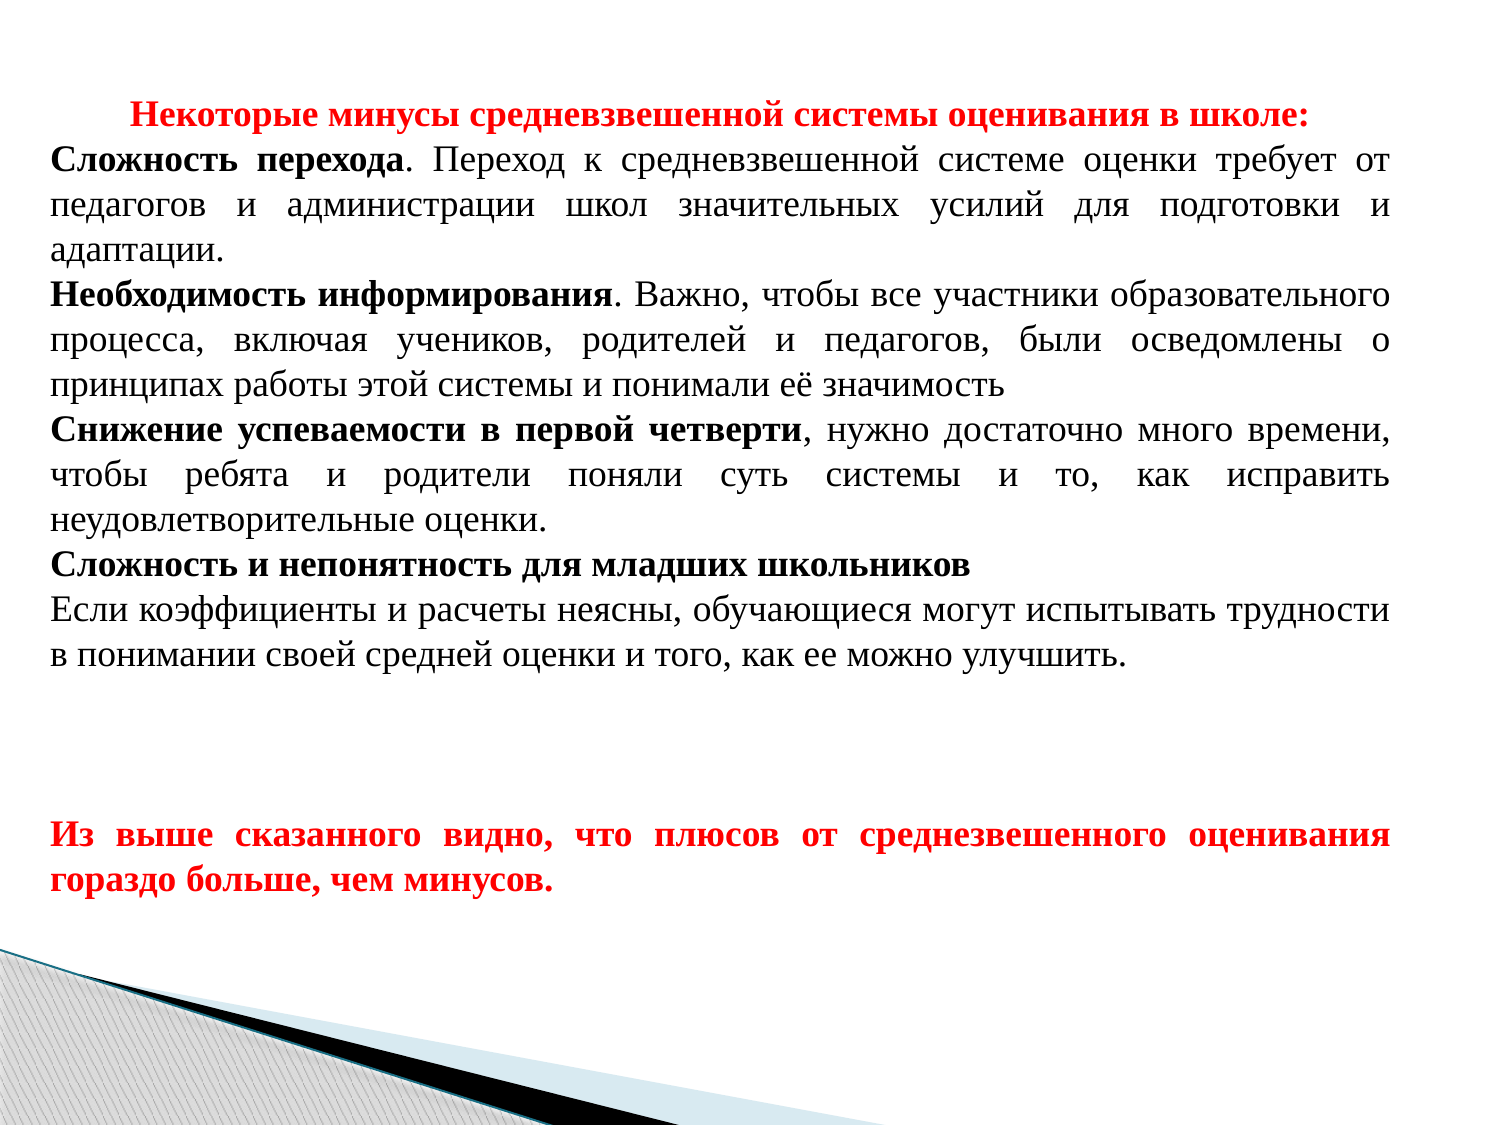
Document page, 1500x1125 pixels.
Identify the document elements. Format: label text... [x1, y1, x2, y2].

text_box Некоторые минусы средневзвешенной системы оценивания в школе: Сложность перехода. Переход к средневзвешенной системе оценки требует от педагогов и администрации школ значительных усилий для подготовки и адаптации. Необходимость информирования. Важно, чтобы все участники образовательного процесса, включая учеников, родителей и педагогов, были осведомлены о принципах работы этой системы и понимали её значимость Снижение успеваемости в первой четверти, нужно достаточно много времени, чтобы ребята и родители поняли суть системы и то, как исправить неудовлетворительные оценки. Сложность и непонятность для младших школьников Если коэффициенты и расчеты неясны, обучающиеся могут испытывать трудности в понимании своей средней оценки и того, как ее можно улучшить. Из выше сказанного видно, что плюсов от среднезвешенного оценивания гораздо больше, чем минусов. [35, 81, 1407, 952]
